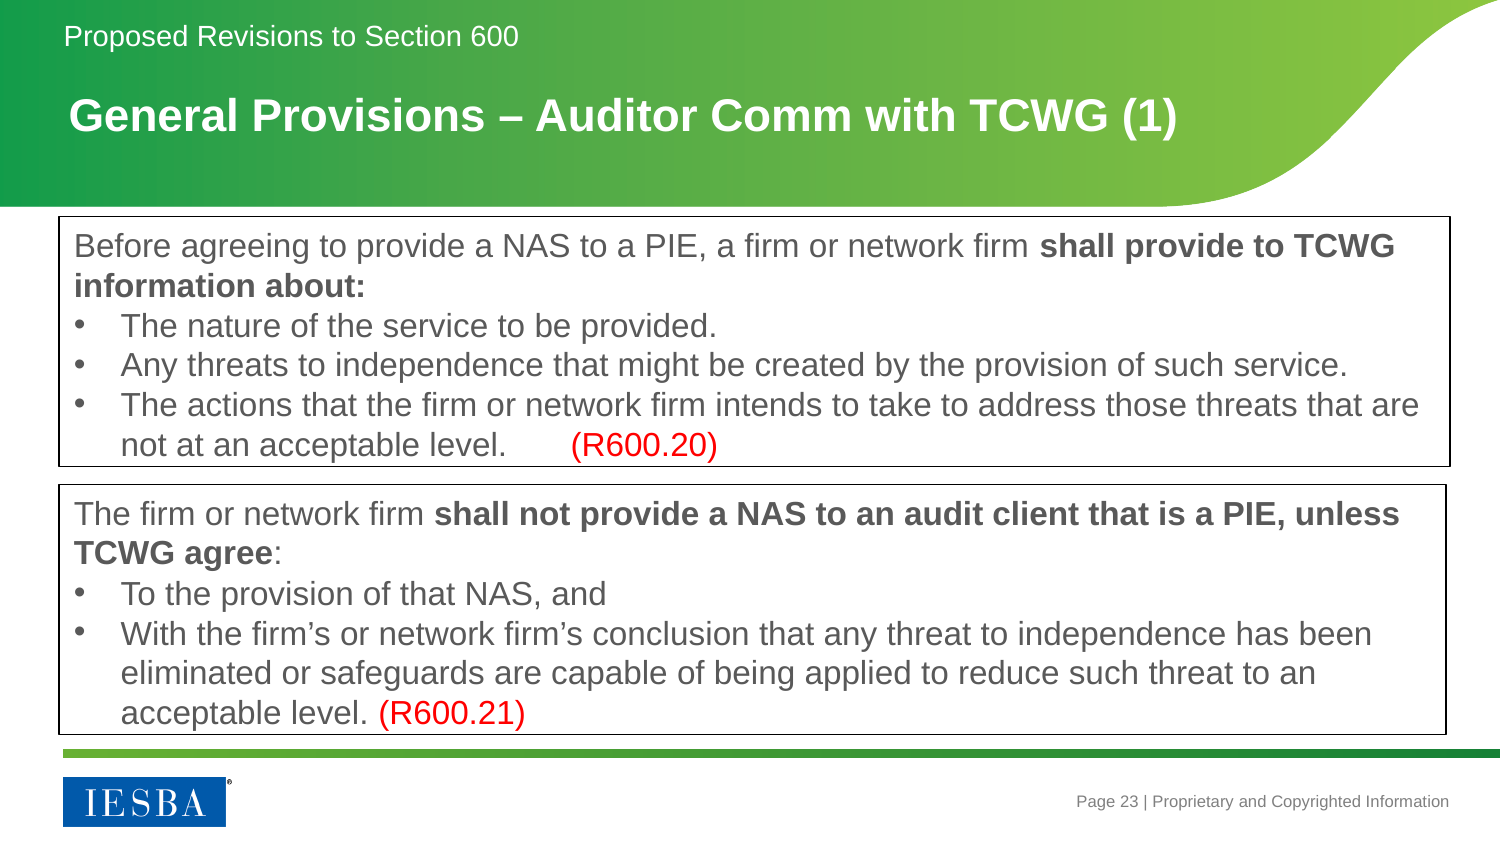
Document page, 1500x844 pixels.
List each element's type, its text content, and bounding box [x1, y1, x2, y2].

text_box Before agreeing to provide a NAS to a PIE, a firm or network firm shall provide to TCWG information about: The nature of the service to be provided. Any threats to independence that might be created by the provision of such service. The actions that the firm or network firm intends to take to address those threats that are not at an acceptable level. (R600.20) [58, 216, 1450, 467]
picture [63, 777, 232, 827]
picture [0, 0, 1500, 207]
text_box The firm or network firm shall not provide a NAS to an audit client that is a PIE, unless TCWG agree: To the provision of that NAS, and With the firm’s or network firm’s conclusion that any threat to independence has been eliminated or safeguards are capable of being applied to reduce such threat to an acceptable level. (R600.21) [58, 484, 1447, 735]
text_box Proposed Revisions to Section 600 [48, 10, 982, 61]
title General Provisions – Auditor Comm with TCWG (1) [68, 81, 1325, 146]
